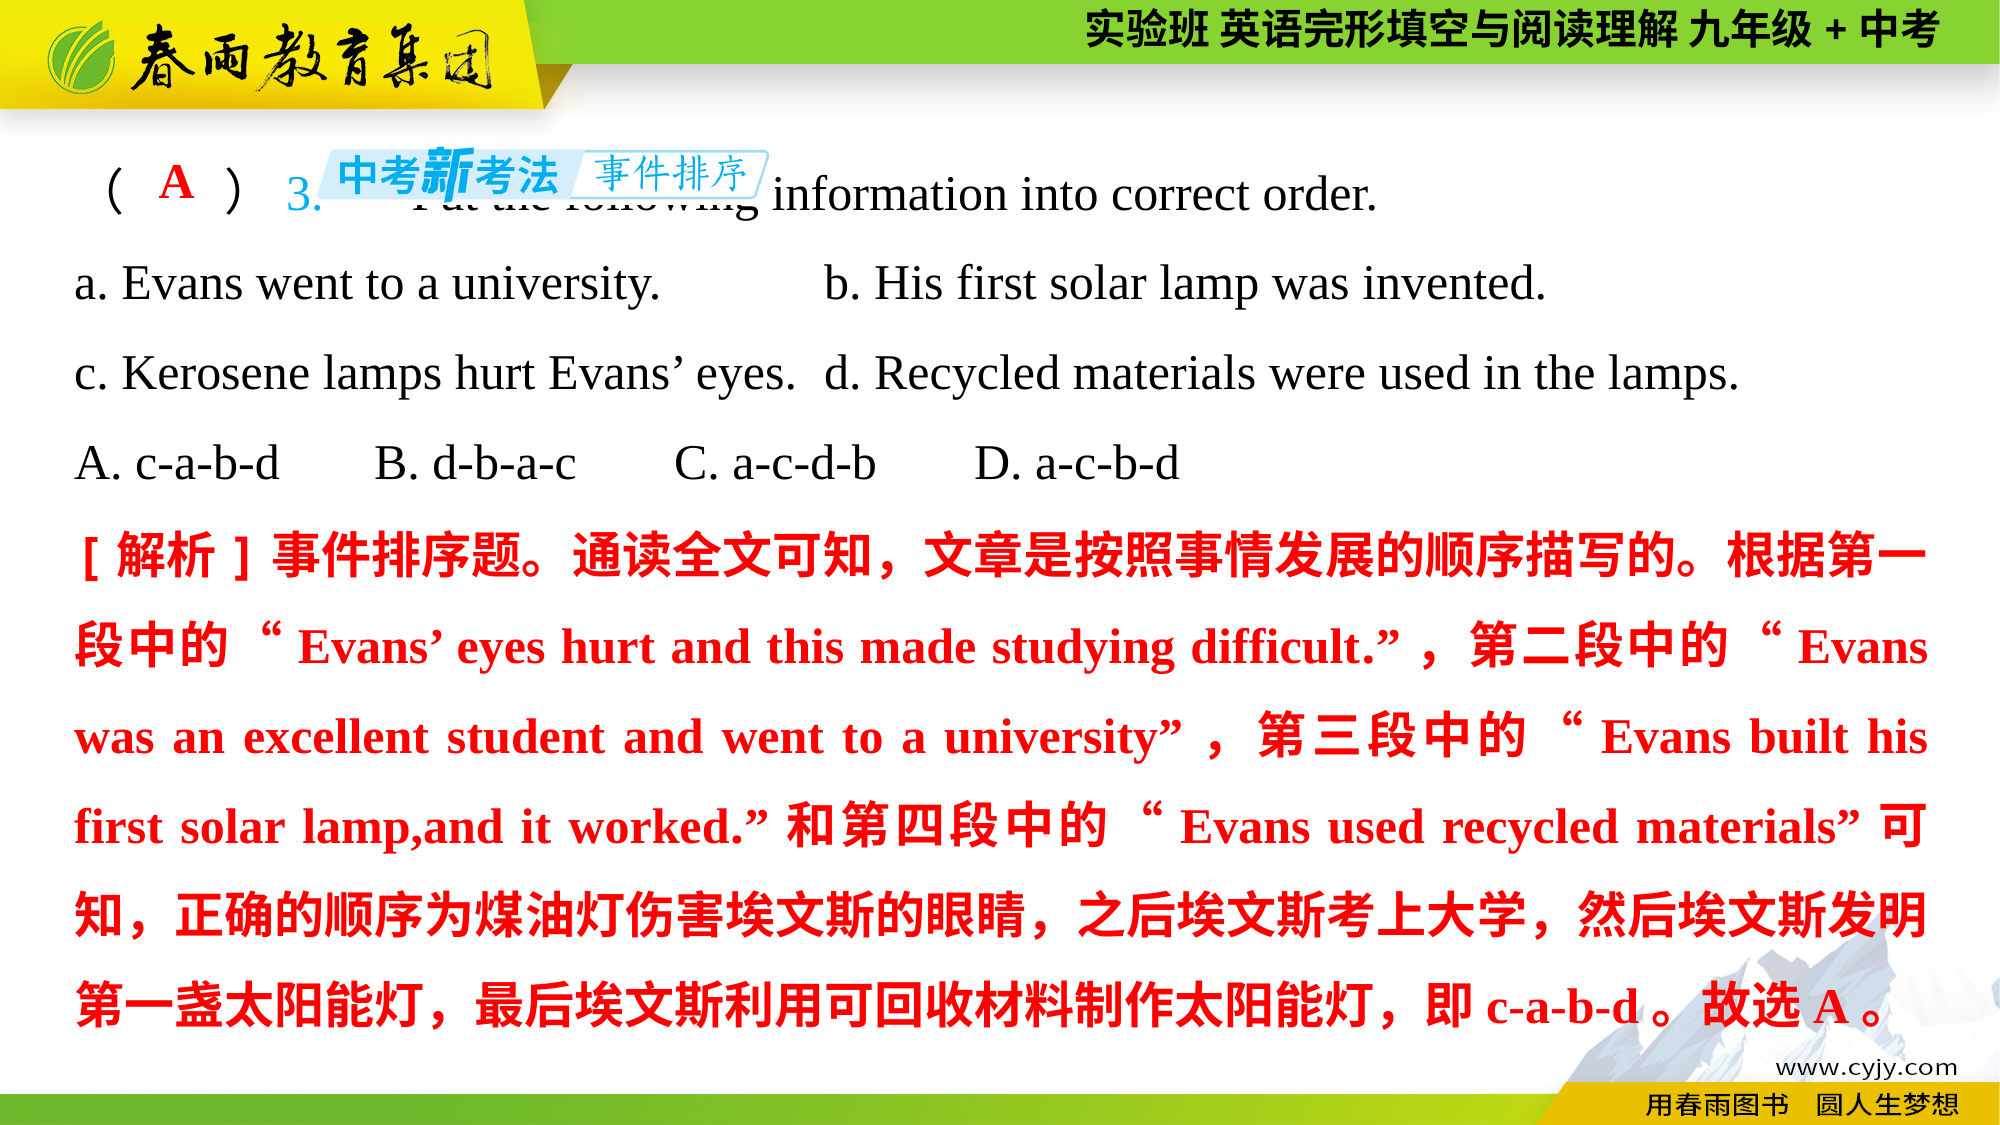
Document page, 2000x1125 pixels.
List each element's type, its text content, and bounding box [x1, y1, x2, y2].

text_box A [143, 141, 210, 217]
list （ ）3. Put the following information into correct order. a. Evans went to a university. b. His first solar lamp was invented. c. Kerosene lamps hurt Evans’ eyes. d. Recycled materials were used in the lamps. A. c-a-b-d B. d-b-a-c C. a-c-d-b D. a-c-b-d [59, 122, 1944, 502]
picture [0, 0, 2000, 1125]
text_box [解析]事件排序题。通读全文可知，文章是按照事情发展的顺序描写的。根据第一段中的“Evans’ eyes hurt and this made studying difficult.”，第二段中的“Evans was an excellent student and went to a university”，第三段中的“Evans built his first solar lamp,and it worked.”和第四段中的“Evans used recycled materials”可知，正确的顺序为煤油灯伤害埃文斯的眼睛，之后埃文斯考上大学，然后埃文斯发明第一盏太阳能灯，最后埃文斯利用可回收材料制作太阳能灯，即c-a-b-d。故选A。 [59, 502, 1944, 1041]
